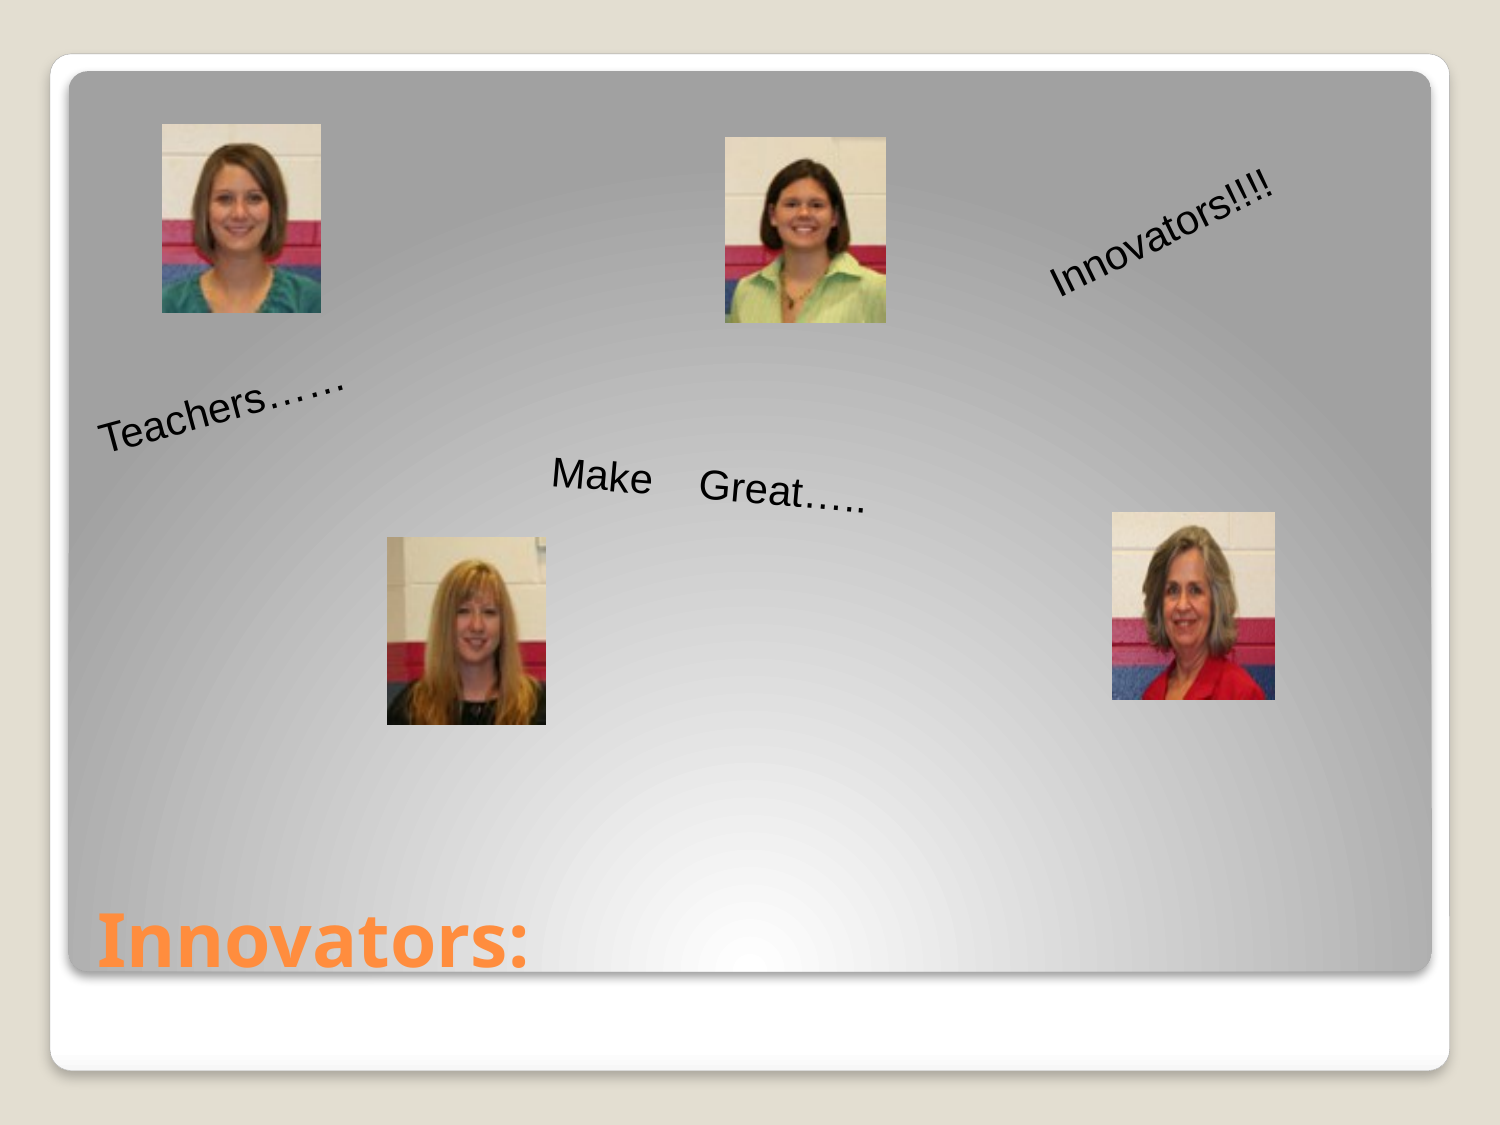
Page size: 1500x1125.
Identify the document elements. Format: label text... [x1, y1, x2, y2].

title Innovators: [82, 817, 1425, 991]
picture [387, 537, 547, 726]
picture [162, 124, 322, 313]
picture [724, 137, 886, 324]
picture [1112, 512, 1276, 701]
text_box Teachers…… [76, 326, 404, 474]
text_box Innovators!!!! [1024, 140, 1300, 320]
text_box Make Great….. [534, 435, 1028, 544]
